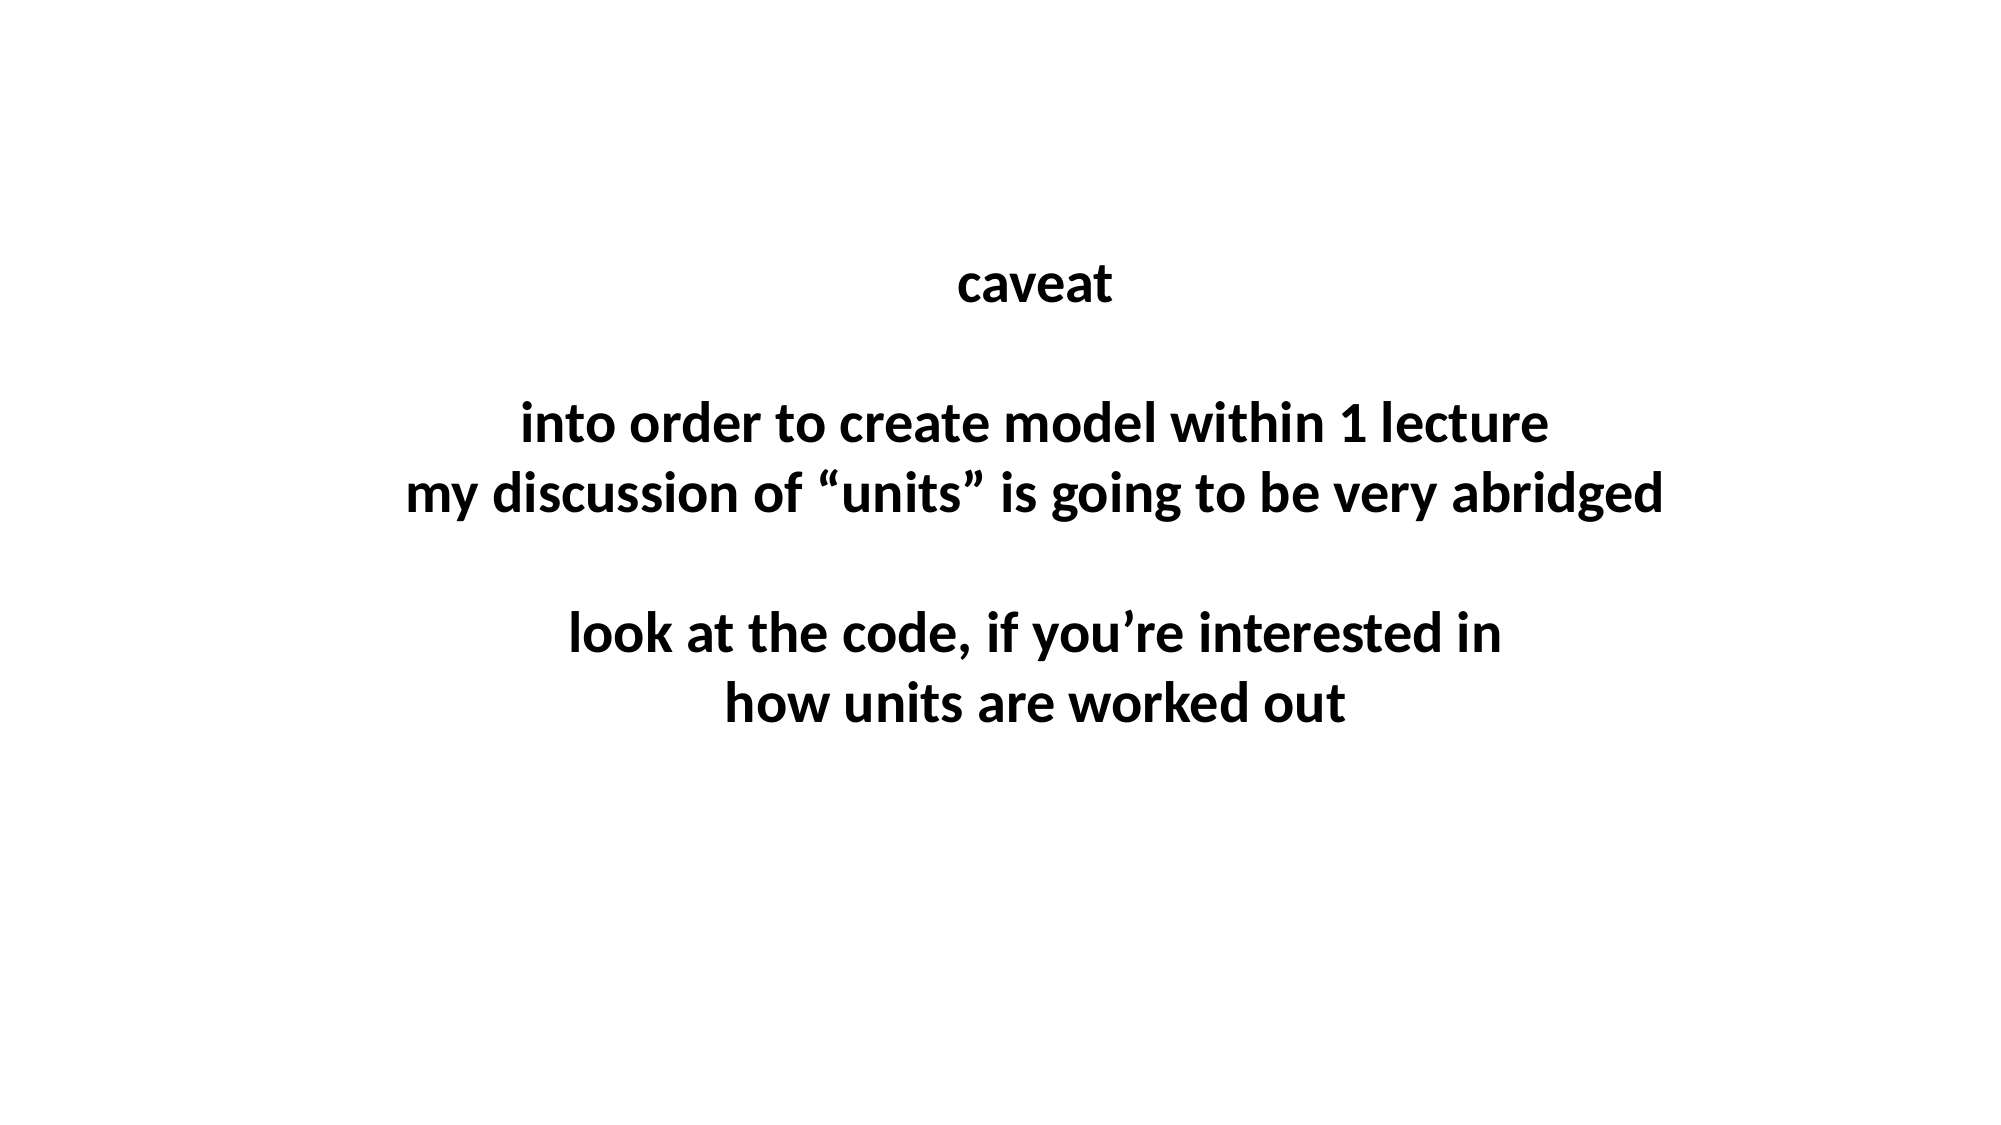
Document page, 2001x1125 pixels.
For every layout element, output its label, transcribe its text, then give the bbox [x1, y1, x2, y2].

text_box caveat into order to create model within 1 lecture my discussion of “units” is going to be very abridged look at the code, if you’re interested in how units are worked out [150, 236, 1922, 812]
